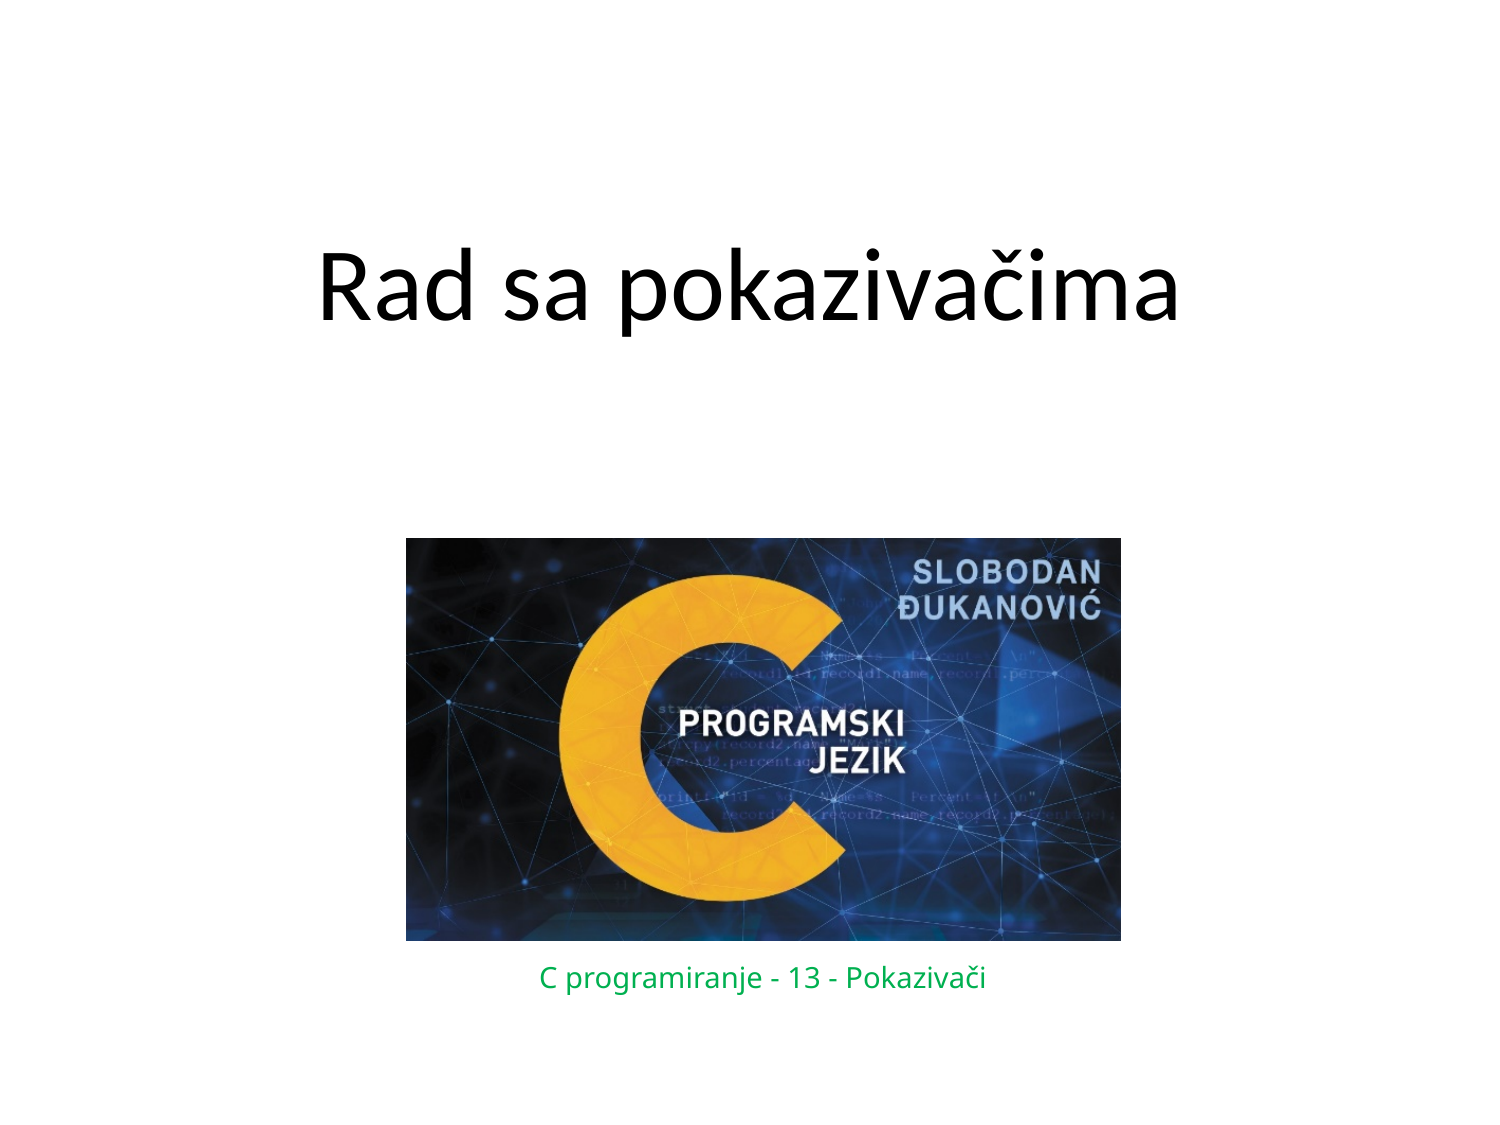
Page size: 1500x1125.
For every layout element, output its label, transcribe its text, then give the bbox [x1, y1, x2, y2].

title Rad sa pokazivačima [112, 184, 1388, 372]
text_box C programiranje - 13 - Pokazivači [478, 952, 1049, 1002]
picture [405, 538, 1121, 941]
